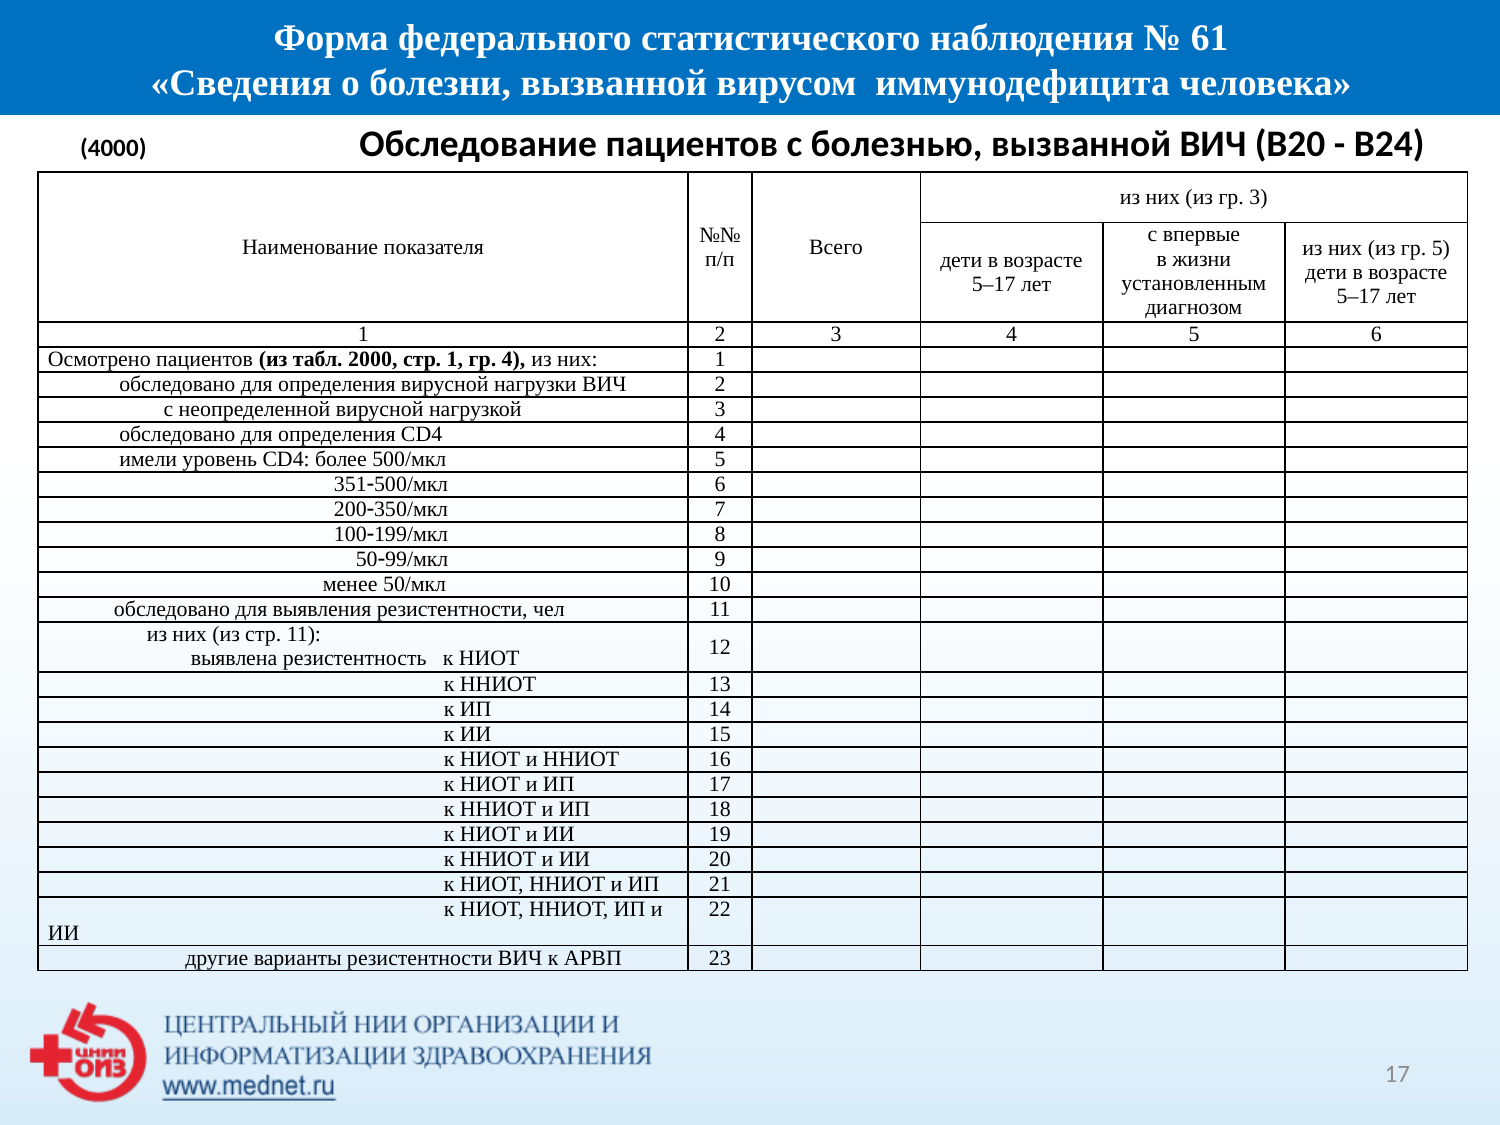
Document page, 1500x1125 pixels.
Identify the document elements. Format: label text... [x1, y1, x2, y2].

table_cell [921, 348, 1102, 371]
table_cell 23 [689, 946, 751, 970]
table_cell [1104, 748, 1284, 771]
table_cell [753, 448, 920, 471]
table_cell к НИОТ и ИП [39, 773, 687, 796]
table_cell обследовано для определения вирусной нагрузки ВИЧ [39, 373, 687, 396]
table_cell 200350/мкл [39, 498, 687, 521]
table_cell [921, 523, 1102, 546]
table_cell 5 [689, 448, 751, 471]
table_cell [753, 498, 920, 521]
table_cell [753, 673, 920, 696]
table_cell к НИОТ и ИИ [39, 823, 687, 846]
table_cell [753, 798, 920, 821]
table_cell [1104, 798, 1284, 821]
table_cell [1104, 373, 1284, 396]
table_cell [921, 548, 1102, 571]
table_cell 100199/мкл [39, 523, 687, 546]
table_cell 21 [689, 873, 751, 896]
table_cell [1286, 523, 1467, 546]
table_cell 3 [689, 398, 751, 421]
table_cell [1286, 698, 1467, 721]
table_header из них (из гр. 3) [921, 173, 1467, 222]
table_cell [921, 448, 1102, 471]
table_cell [921, 748, 1102, 771]
table_cell [753, 946, 920, 970]
table_cell [1286, 873, 1467, 896]
table_cell 6 [1286, 323, 1467, 346]
table_header №№ п/п [689, 173, 751, 321]
table_cell к ИИ [39, 723, 687, 746]
table_cell к ННИОТ [39, 673, 687, 696]
table_cell [1286, 373, 1467, 396]
table_cell [921, 773, 1102, 796]
table_cell 13 [689, 673, 751, 696]
table_cell 17 [689, 773, 751, 796]
table_cell 9 [689, 548, 751, 571]
table_cell 5 [1104, 323, 1284, 346]
table_cell [1286, 748, 1467, 771]
table_cell [1104, 423, 1284, 446]
table_cell [753, 698, 920, 721]
table_cell [753, 348, 920, 371]
table_cell [921, 823, 1102, 846]
table_cell 4 [689, 423, 751, 446]
table_cell к НИОТ, ННИОТ, ИП и ИИ [39, 898, 687, 945]
table_cell [921, 498, 1102, 521]
table_cell [1104, 348, 1284, 371]
table_cell [753, 548, 920, 571]
table_cell [753, 848, 920, 871]
table_cell к ННИОТ и ИП [39, 798, 687, 821]
table_cell [753, 473, 920, 496]
table_cell 19 [689, 823, 751, 846]
table_cell [753, 398, 920, 421]
table_cell 16 [689, 748, 751, 771]
table_cell [753, 598, 920, 621]
table_cell [921, 373, 1102, 396]
table_cell [1286, 898, 1467, 945]
table_cell [921, 573, 1102, 596]
table_cell [921, 723, 1102, 746]
table_cell [1286, 773, 1467, 796]
table_cell с впервые в жизни установленным диагнозом [1104, 223, 1284, 321]
table_cell обследовано для выявления резистентности, чел [39, 598, 687, 621]
table_cell [1104, 873, 1284, 896]
table_cell 5099/мкл [39, 548, 687, 571]
table_header Всего [753, 173, 920, 321]
table_cell [1104, 823, 1284, 846]
table_cell дети в возрасте 5–17 лет [921, 223, 1102, 321]
table_cell [753, 423, 920, 446]
table_cell [921, 873, 1102, 896]
table_cell [753, 373, 920, 396]
table_cell [753, 898, 920, 945]
table_cell [1104, 498, 1284, 521]
table_cell [921, 898, 1102, 945]
table_cell [1286, 423, 1467, 446]
table_cell [1104, 698, 1284, 721]
table_cell 1 [689, 348, 751, 371]
table_cell из них (из гр. 5) дети в возрасте 5–17 лет [1286, 223, 1467, 321]
table_cell к НИОТ, ННИОТ и ИП [39, 873, 687, 896]
table_cell [1286, 348, 1467, 371]
table_cell [753, 623, 920, 671]
table_cell 1 [39, 323, 687, 346]
table_cell [1286, 473, 1467, 496]
table_cell 14 [689, 698, 751, 721]
table_cell 18 [689, 798, 751, 821]
table_header Наименование показателя [39, 173, 687, 321]
text_box Форма федерального статистического наблюдения № 61 «Сведения о болезни, вызванной вирусом иммунодефицита человека» [0, 0, 1500, 117]
table_cell [1286, 548, 1467, 571]
table_cell [1104, 673, 1284, 696]
table_cell 15 [689, 723, 751, 746]
table_cell 4 [921, 323, 1102, 346]
table_cell 351500/мкл [39, 473, 687, 496]
table_cell [921, 673, 1102, 696]
table_cell к ИП [39, 698, 687, 721]
table_cell 8 [689, 523, 751, 546]
table_cell 10 [689, 573, 751, 596]
table_cell [921, 623, 1102, 671]
table_cell [753, 748, 920, 771]
table_cell с неопределенной вирусной нагрузкой [39, 398, 687, 421]
table_cell другие варианты резистентности ВИЧ к АРВП [39, 946, 687, 970]
table_cell [1286, 673, 1467, 696]
table_cell [1104, 773, 1284, 796]
text_box (4000) Обследование пациентов с болезнью, вызванной ВИЧ (В20 - В24) [62, 117, 1445, 171]
table_cell [921, 598, 1102, 621]
table_cell [1104, 548, 1284, 571]
table_cell менее 50/мкл [39, 573, 687, 596]
table_cell [1104, 598, 1284, 621]
table_cell [753, 823, 920, 846]
table_cell 6 [689, 473, 751, 496]
slide_number 17 [1074, 1042, 1425, 1103]
table_cell 22 [689, 898, 751, 945]
table_cell [1286, 623, 1467, 671]
table_cell [1286, 723, 1467, 746]
table_cell [921, 398, 1102, 421]
table_cell [1104, 573, 1284, 596]
table_cell 3 [753, 323, 920, 346]
table_cell [1104, 723, 1284, 746]
table_cell [1104, 473, 1284, 496]
table_cell к НИОТ и ННИОТ [39, 748, 687, 771]
table_cell 7 [689, 498, 751, 521]
table_cell [1286, 573, 1467, 596]
table_cell 20 [689, 848, 751, 871]
table_cell [921, 473, 1102, 496]
table_cell обследовано для определения CD4 [39, 423, 687, 446]
table_cell [921, 848, 1102, 871]
table_cell имели уровень CD4: более 500/мкл [39, 448, 687, 471]
table_cell 11 [689, 598, 751, 621]
table_cell [1104, 946, 1284, 970]
picture [0, 117, 1500, 1125]
table_cell [1104, 898, 1284, 945]
table_cell [1104, 523, 1284, 546]
table_cell [1286, 823, 1467, 846]
table_cell [1104, 848, 1284, 871]
table_cell из них (из стр. 11): выявлена резистентность к НИОТ [39, 623, 687, 671]
table_cell [921, 798, 1102, 821]
table_cell [753, 523, 920, 546]
table_cell [753, 873, 920, 896]
table_cell [1104, 623, 1284, 671]
table_cell [1286, 398, 1467, 421]
table_cell [1286, 848, 1467, 871]
table_cell [1286, 946, 1467, 970]
table_cell 12 [689, 623, 751, 671]
table_cell 2 [689, 323, 751, 346]
table_cell [1286, 448, 1467, 471]
table_cell [1104, 398, 1284, 421]
table_cell [1286, 498, 1467, 521]
table_cell Осмотрено пациентов (из табл. 2000, стр. 1, гр. 4), из них: [39, 348, 687, 371]
table_cell [1104, 448, 1284, 471]
table_cell [921, 698, 1102, 721]
table_cell [753, 773, 920, 796]
table_cell к ННИОТ и ИИ [39, 848, 687, 871]
table_cell [753, 723, 920, 746]
table_cell [921, 946, 1102, 970]
table_cell [753, 573, 920, 596]
table_cell 2 [689, 373, 751, 396]
table_cell [921, 423, 1102, 446]
table_cell [1286, 798, 1467, 821]
table_cell [1286, 598, 1467, 621]
